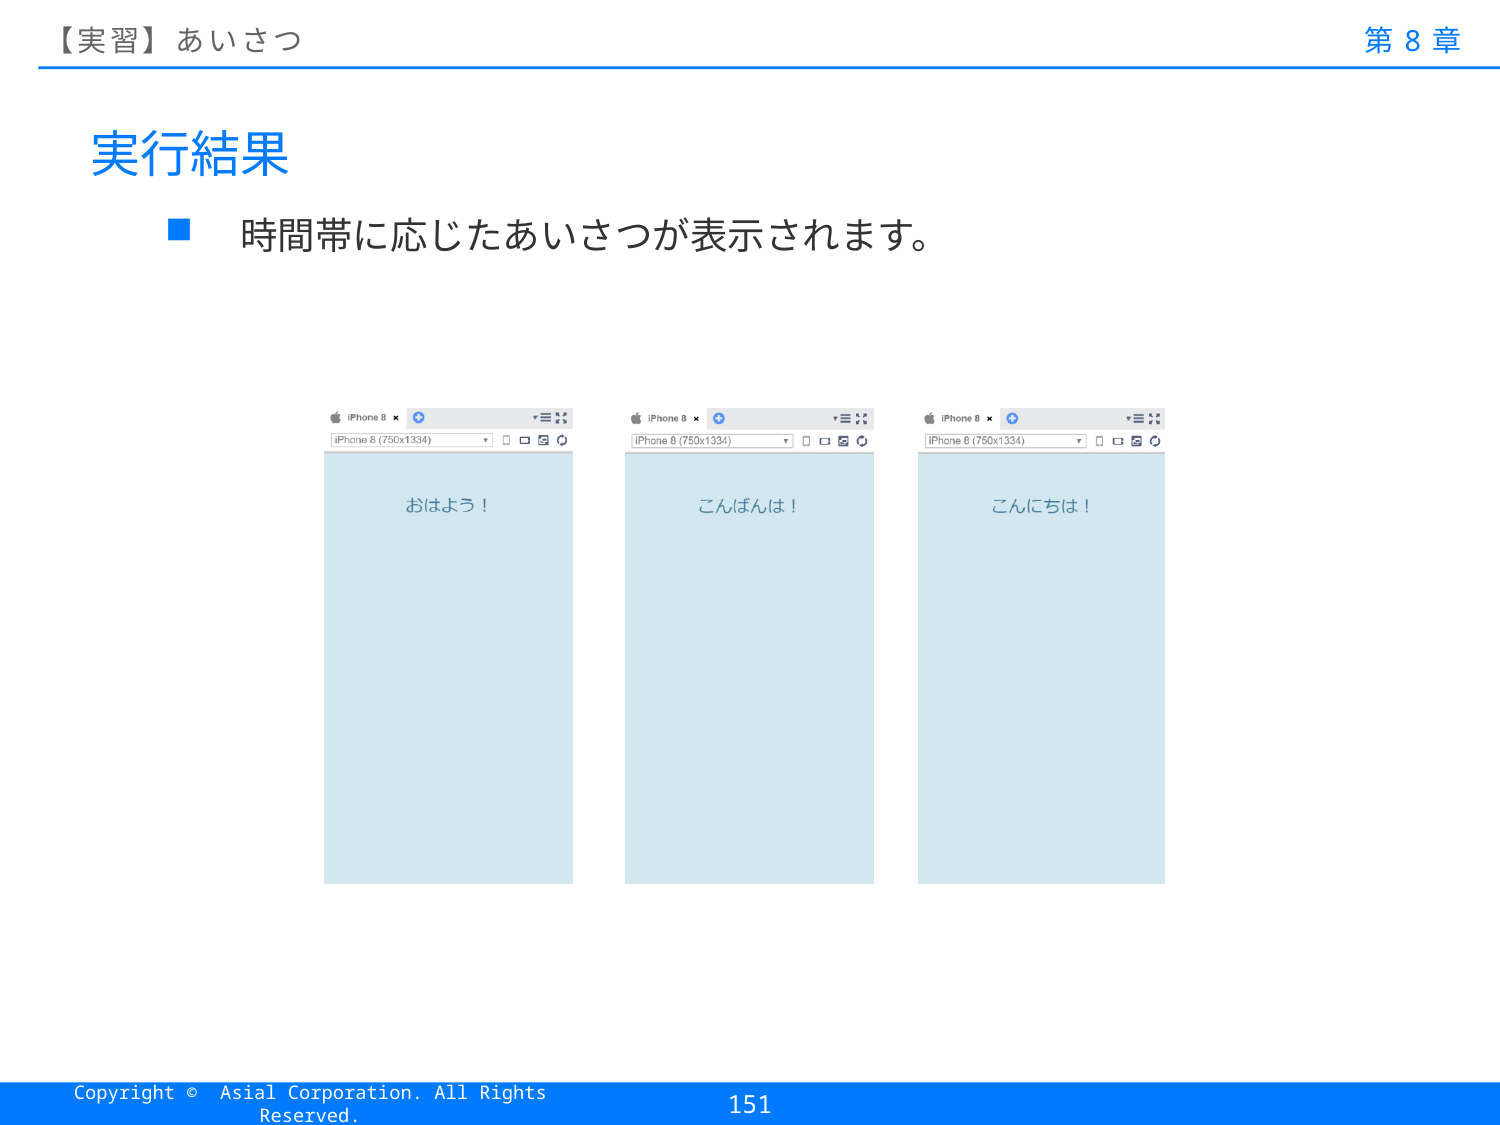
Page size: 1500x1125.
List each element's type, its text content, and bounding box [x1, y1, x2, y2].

picture [918, 408, 1165, 884]
list 第8章 [702, 7, 1477, 72]
list 実行結果 時間帯に応じたあいさつが表示されます。 [75, 84, 1425, 988]
slide_number 151 [581, 1075, 919, 1125]
title 【実習】あいさつ [29, 7, 702, 72]
picture [324, 408, 573, 884]
picture [625, 408, 874, 884]
